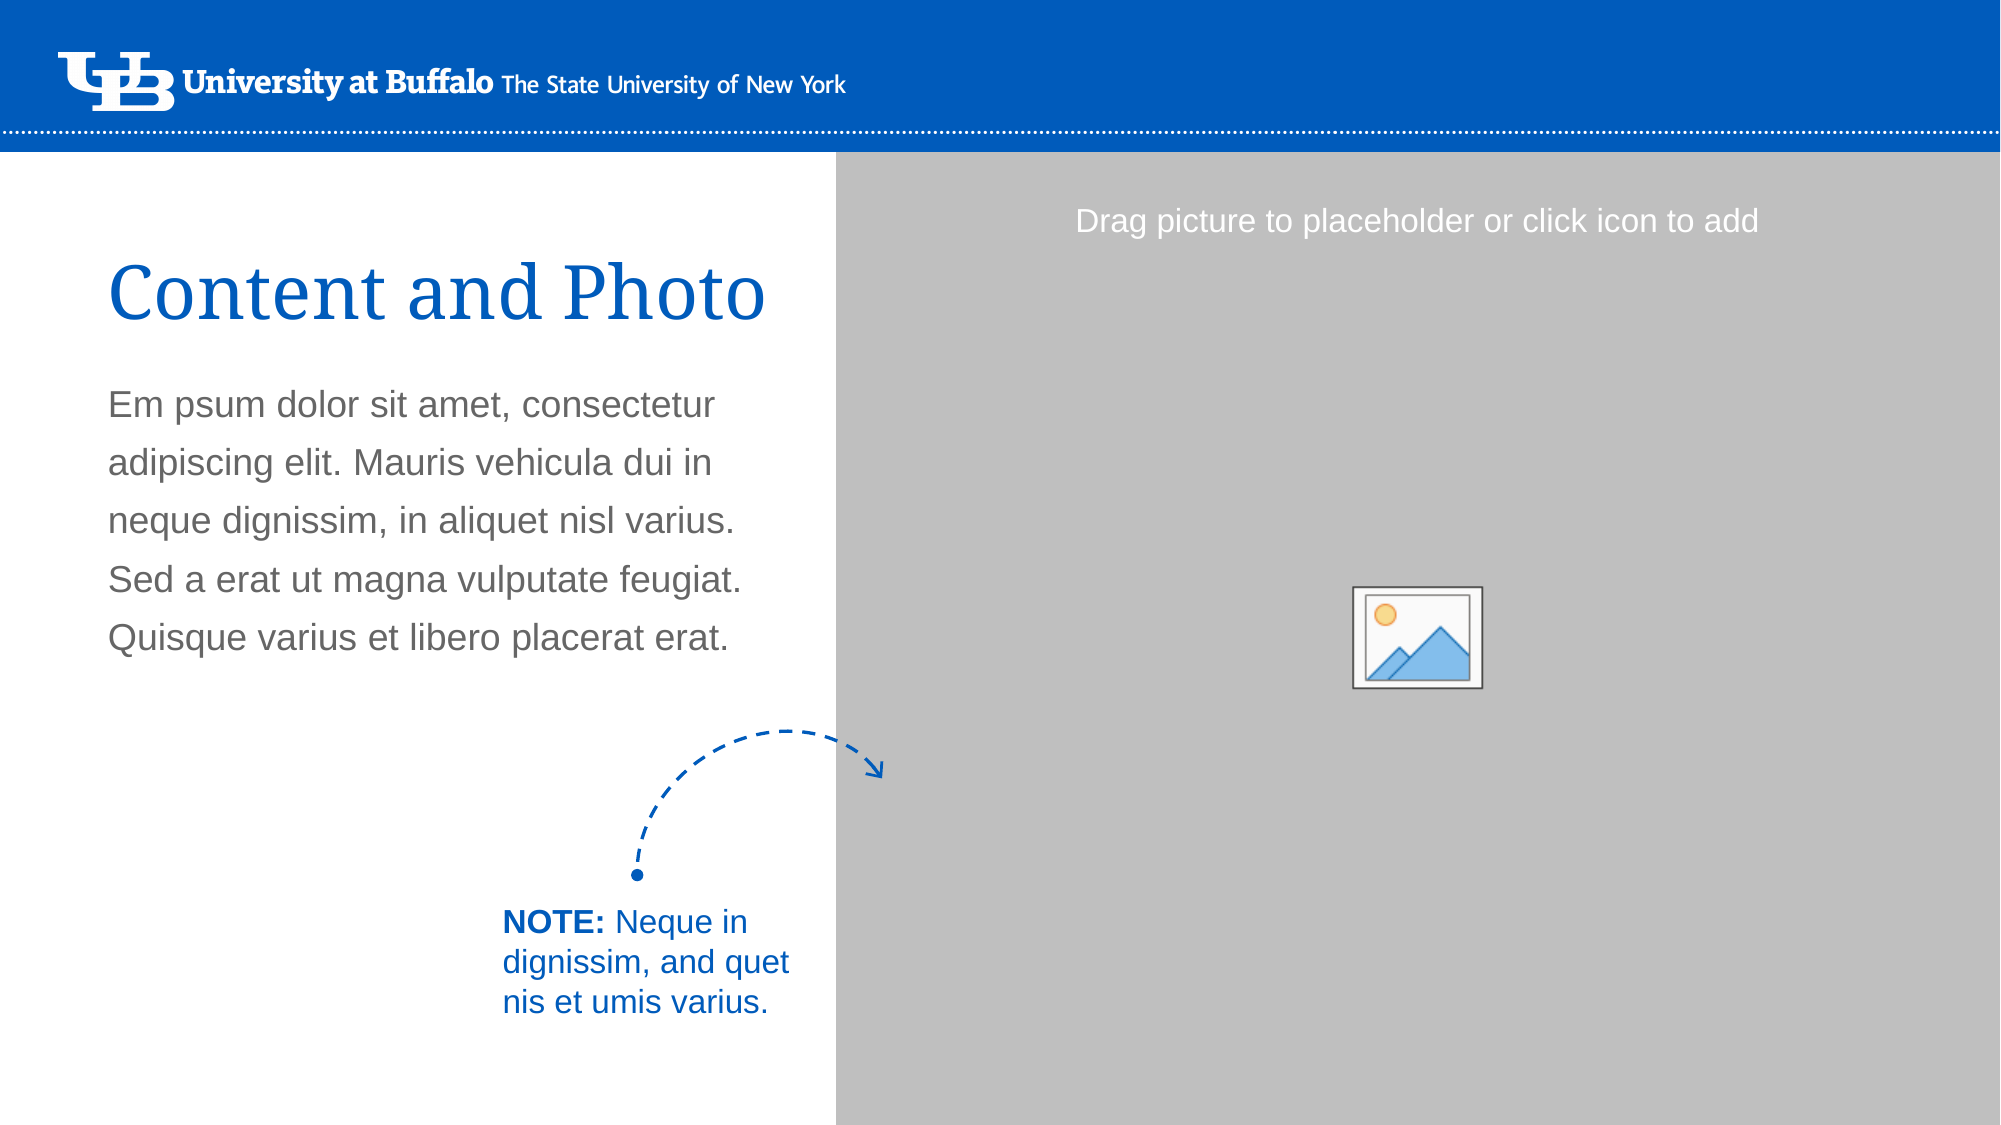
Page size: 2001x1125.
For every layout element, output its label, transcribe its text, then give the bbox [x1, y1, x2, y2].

text_box [631, 730, 836, 882]
list Em psum dolor sit amet, consectetur adipiscing elit. Mauris vehicula dui in neque dignissim, in aliquet nisl varius. Sed a erat ut magna vulputate feugiat. Quisque varius et libero placerat erat. [93, 358, 790, 1010]
text_box NOTE: Neque in dignissim, and quet nis et umis varius. [487, 892, 836, 1028]
title Content and Photo [93, 246, 790, 343]
picture [0, 0, 2001, 1125]
